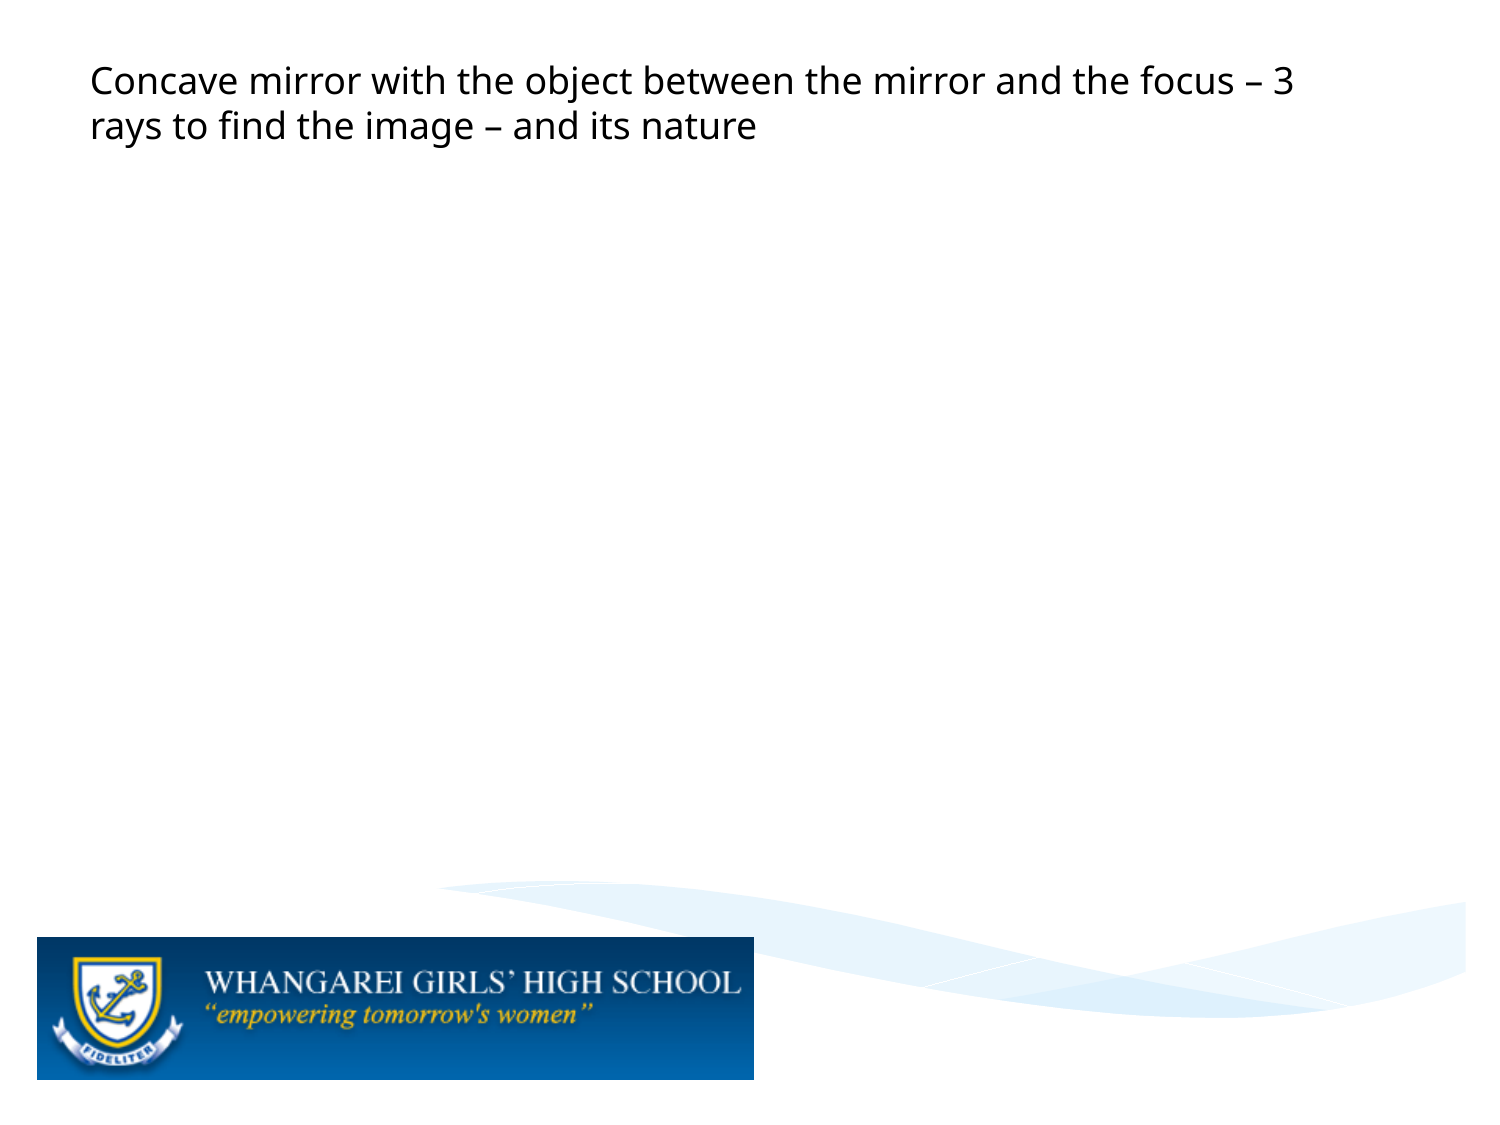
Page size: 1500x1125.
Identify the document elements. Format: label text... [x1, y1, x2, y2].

picture [37, 937, 754, 1080]
text_box Concave mirror with the object between the mirror and the focus – 3 rays to find the image – and its nature [75, 49, 1388, 155]
